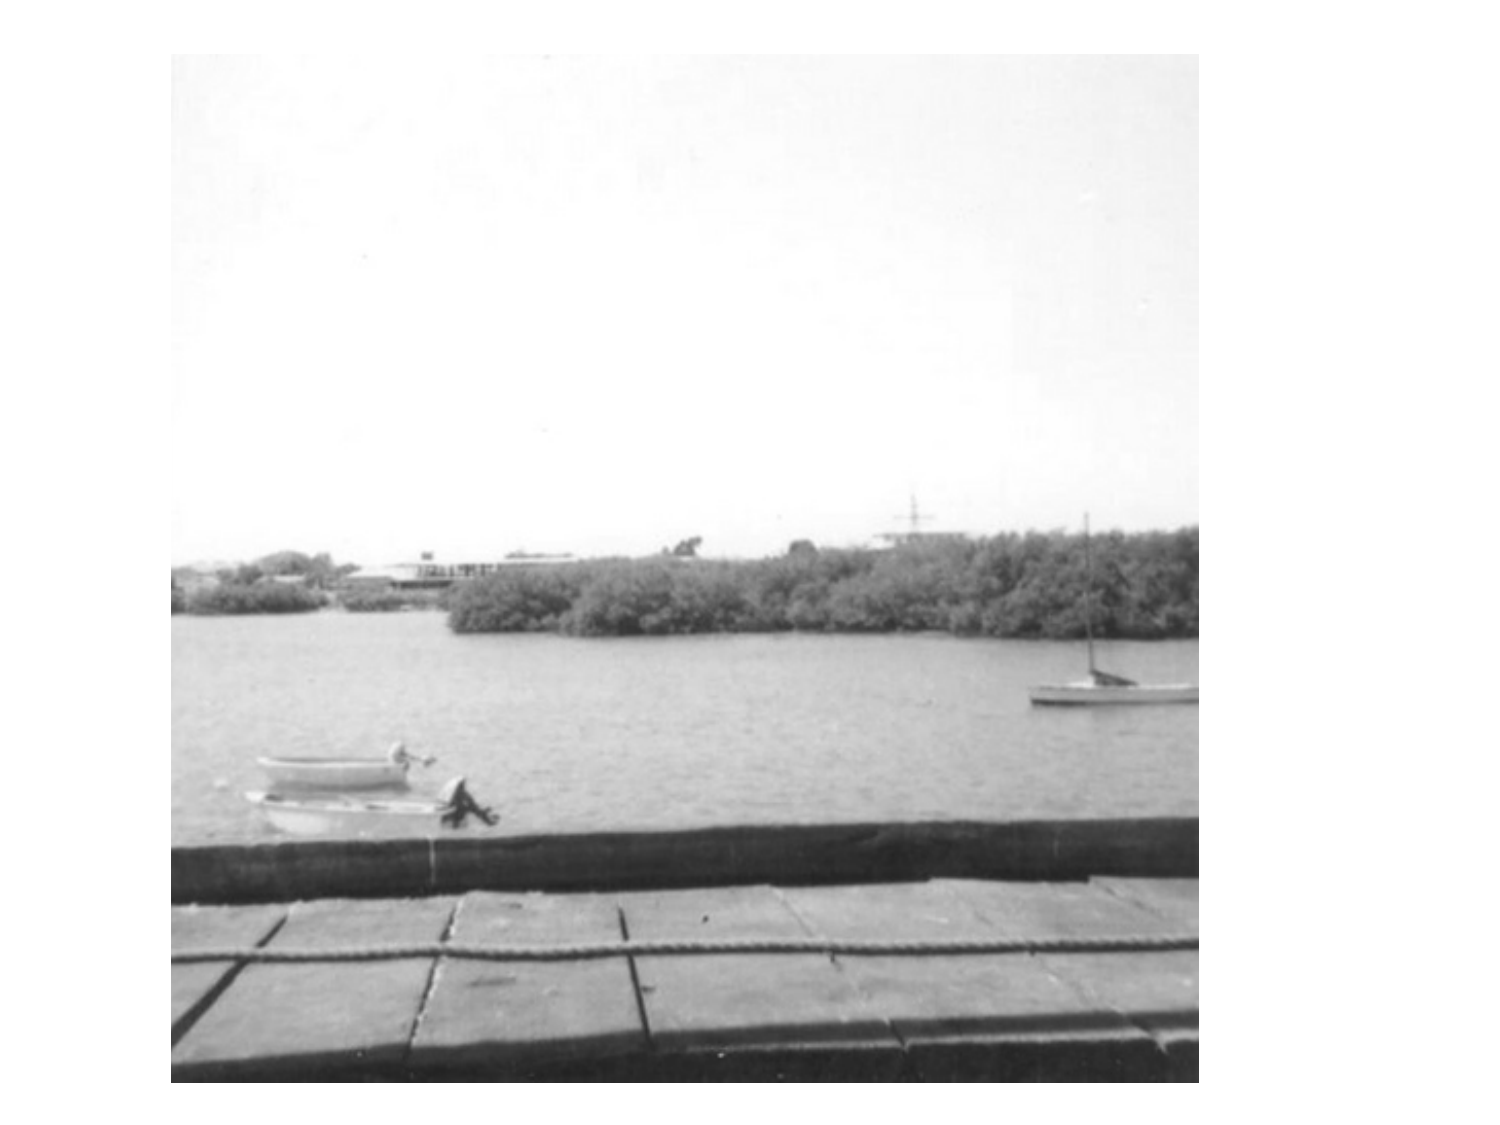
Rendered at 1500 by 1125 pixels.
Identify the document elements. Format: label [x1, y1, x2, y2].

picture [170, 54, 1200, 1083]
